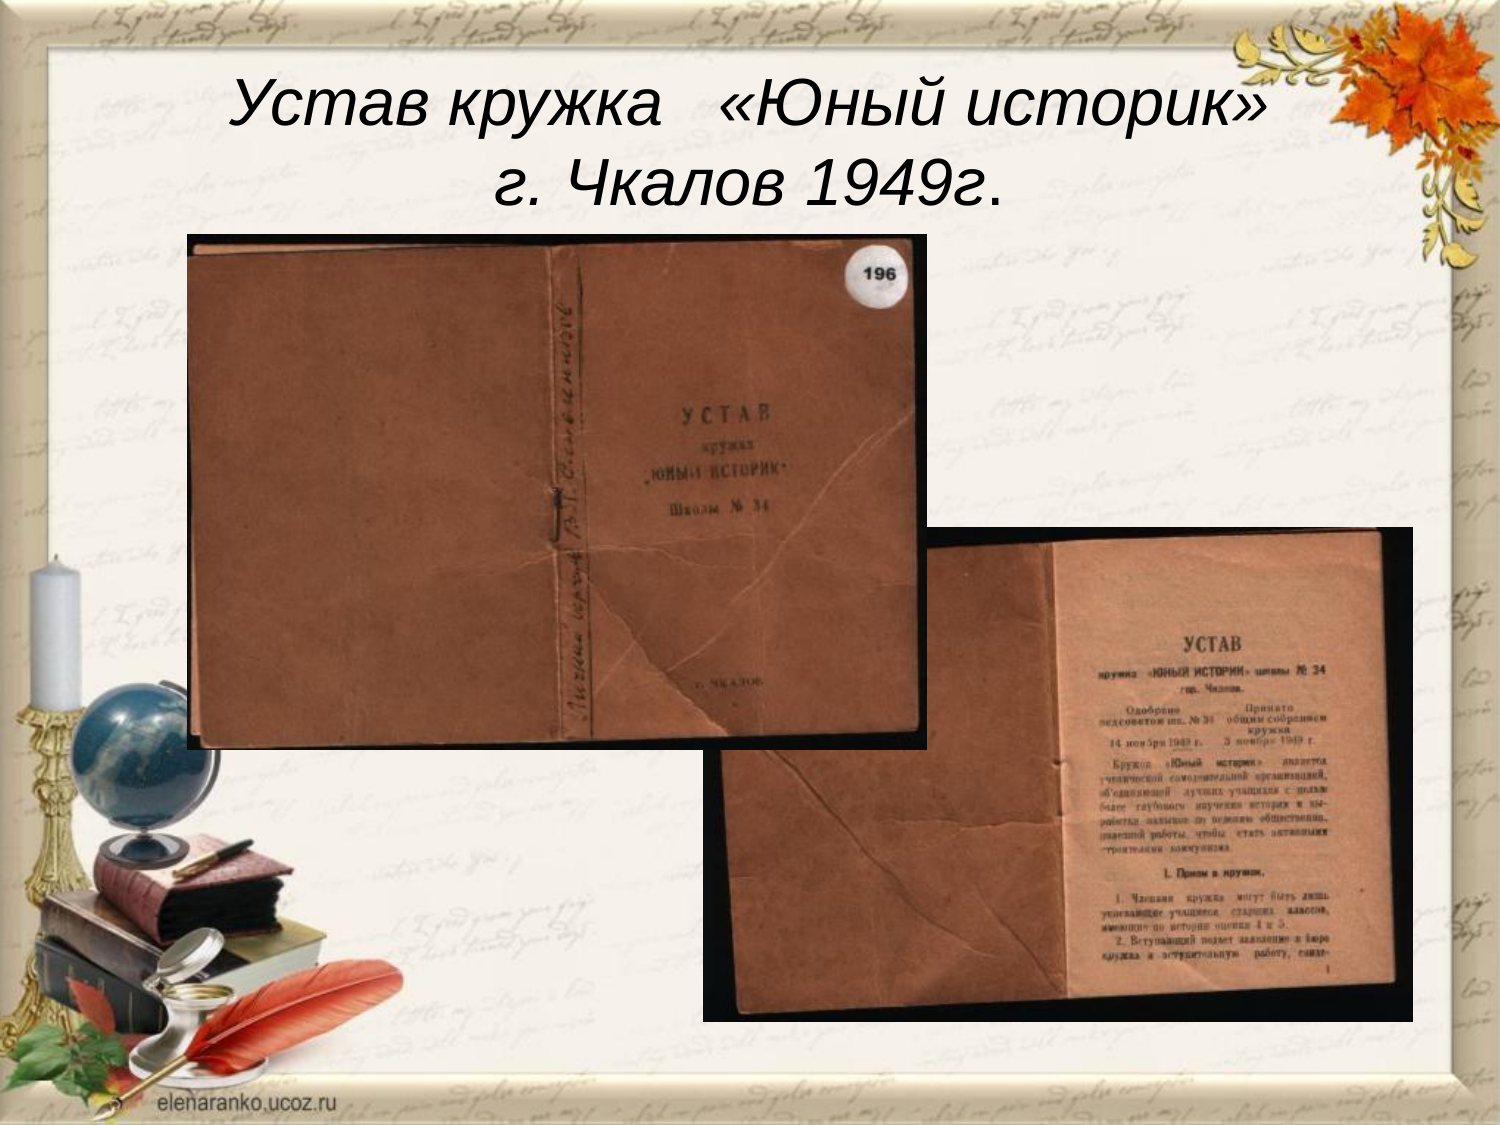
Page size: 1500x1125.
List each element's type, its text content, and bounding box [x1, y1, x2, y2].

picture [0, 0, 1500, 1125]
title Устав кружка «Юный историк» г. Чкалов 1949г. [74, 44, 1426, 233]
